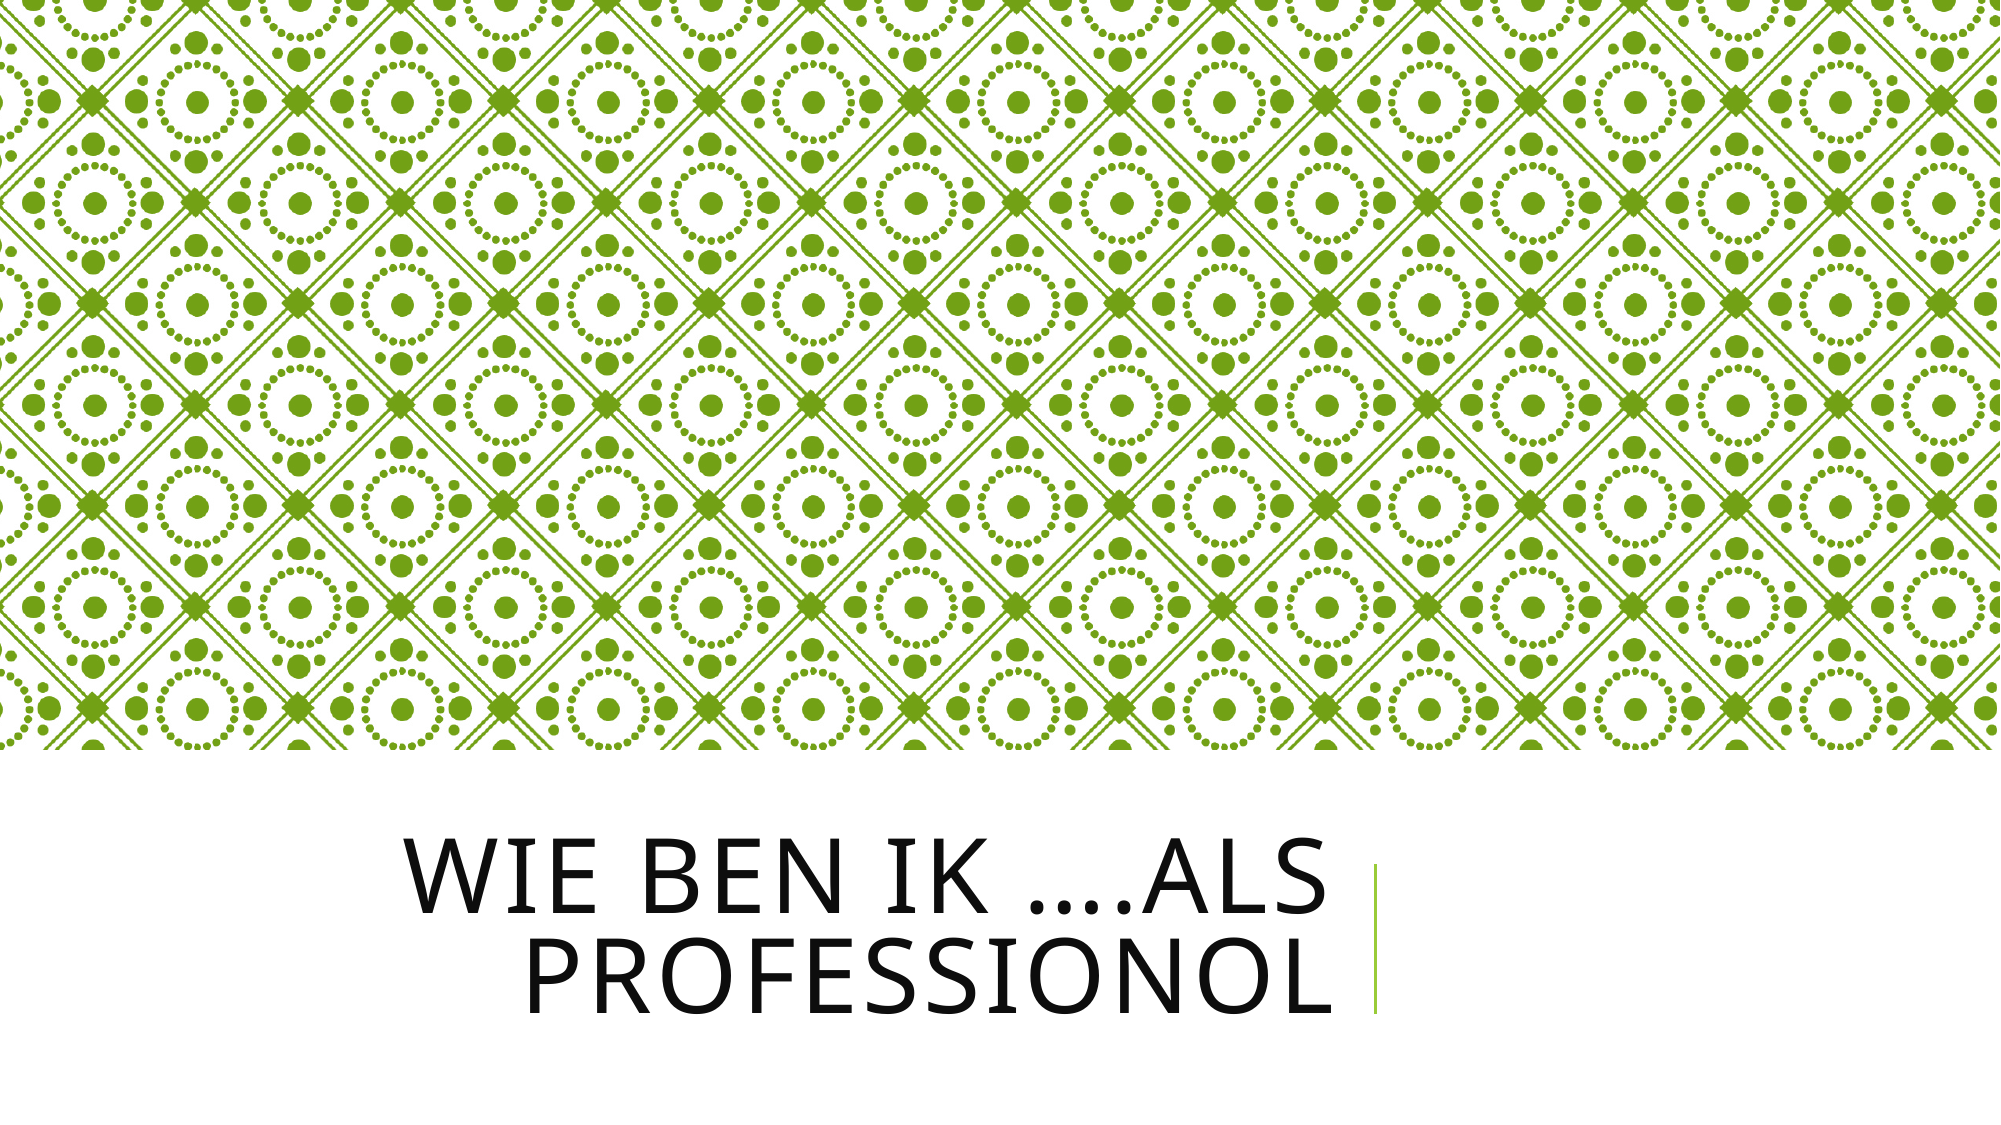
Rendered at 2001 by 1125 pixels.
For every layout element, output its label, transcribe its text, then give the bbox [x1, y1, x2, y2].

title Wie ben ik ….als professionol [75, 813, 1350, 1054]
